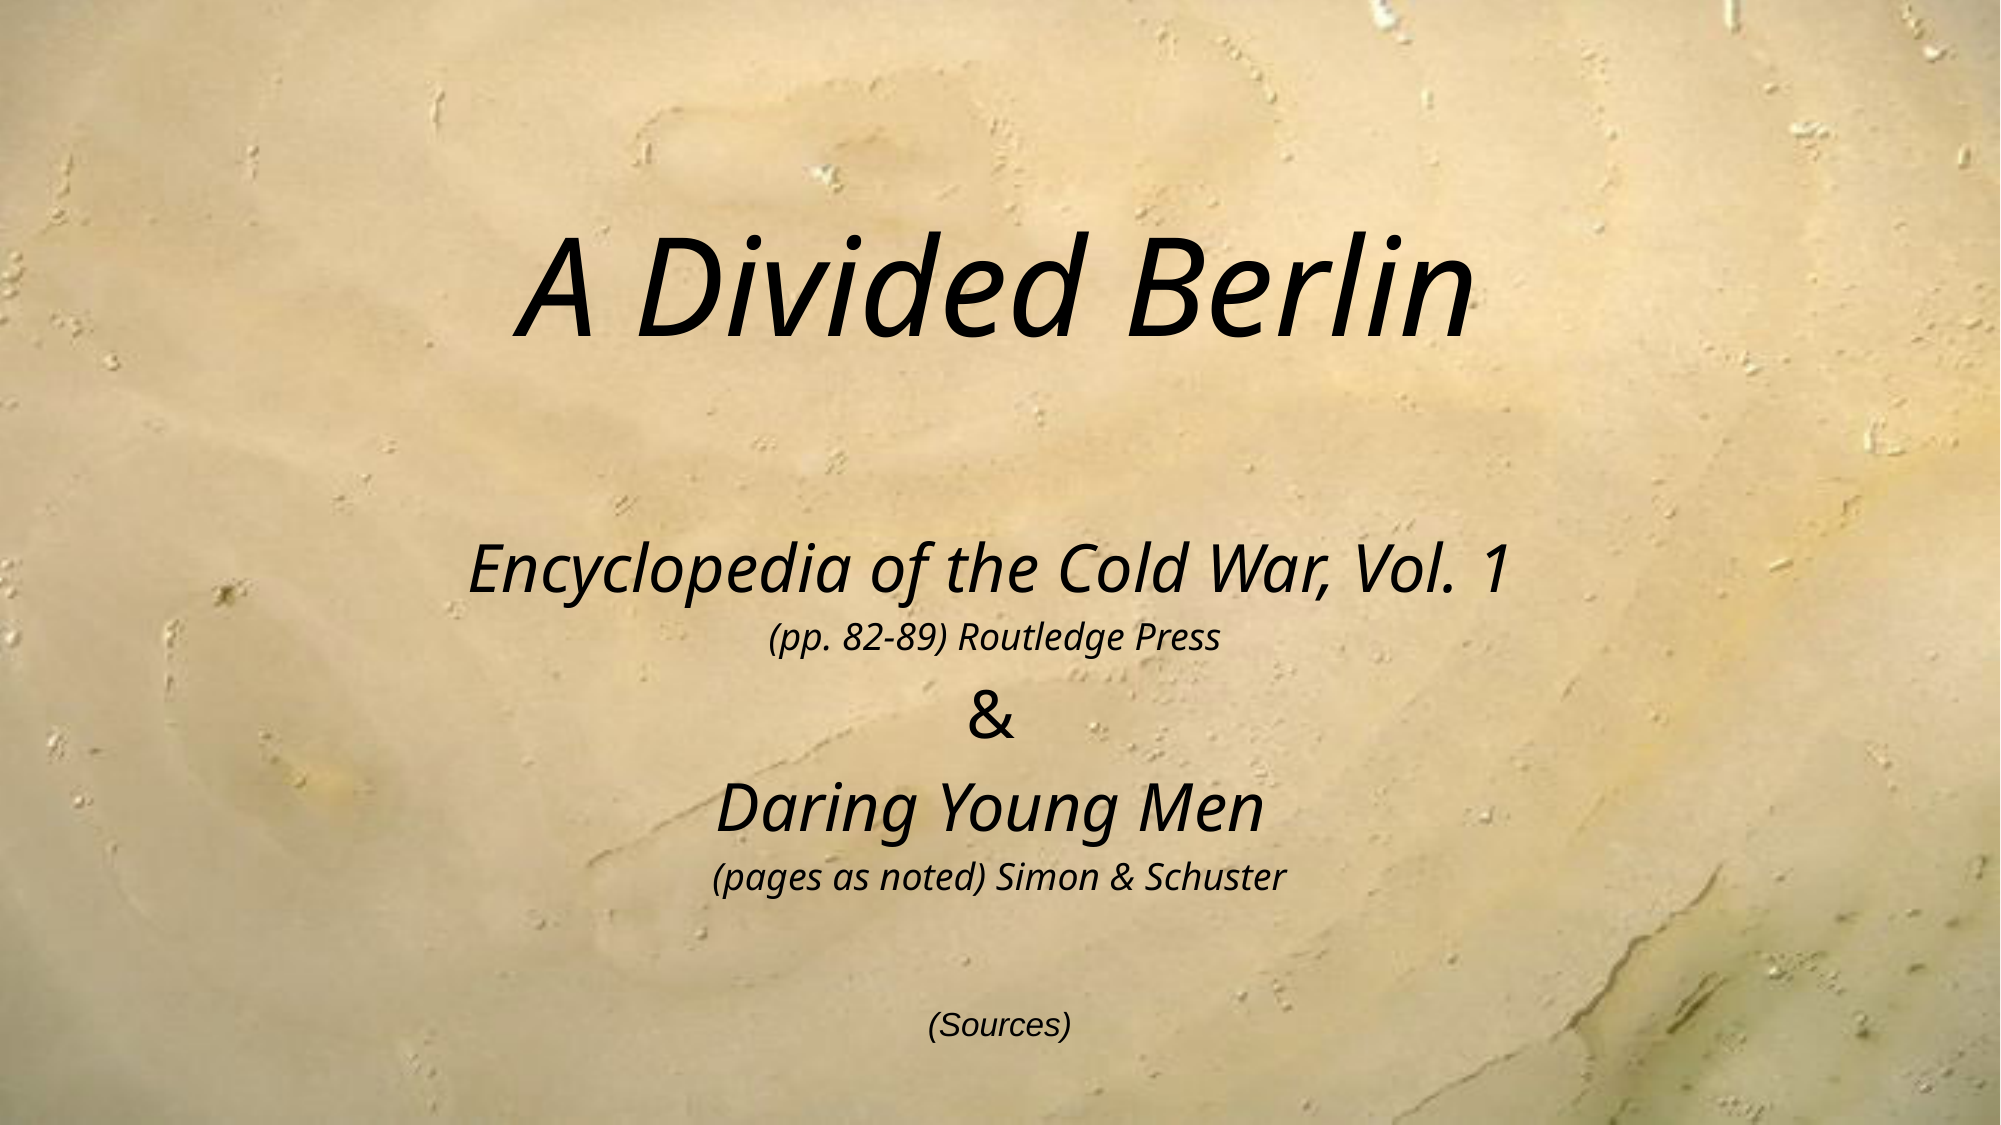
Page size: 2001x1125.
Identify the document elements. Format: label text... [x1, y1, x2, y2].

title A Divided Berlin [362, 137, 1638, 425]
subtitle Encyclopedia of the Cold War, Vol. 1 (pp. 82-89) Routledge Press & Daring Young Men (pages as noted) Simon & Schuster (Sources) [362, 425, 1638, 1100]
picture [0, 0, 2001, 1125]
